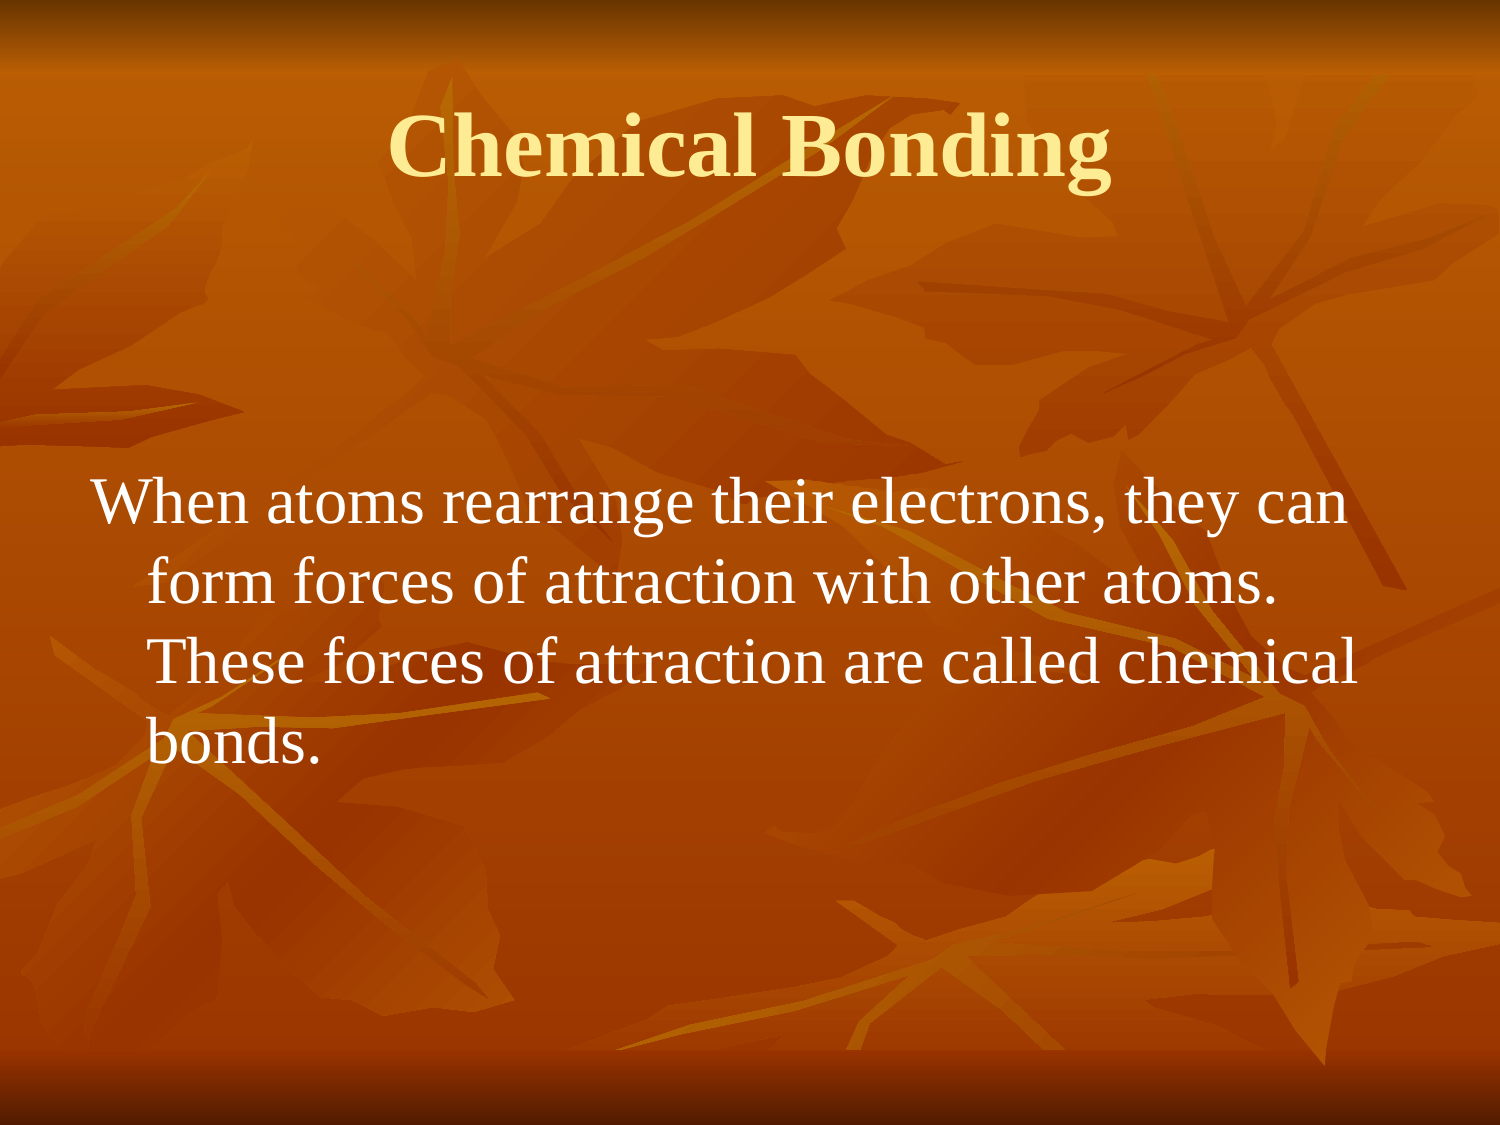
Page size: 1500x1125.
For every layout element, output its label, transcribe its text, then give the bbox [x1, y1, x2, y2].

list When atoms rearrange their electrons, they can form forces of attraction with other atoms. These forces of attraction are called chemical bonds. [74, 262, 1426, 1006]
title Chemical Bonding [74, 45, 1426, 234]
